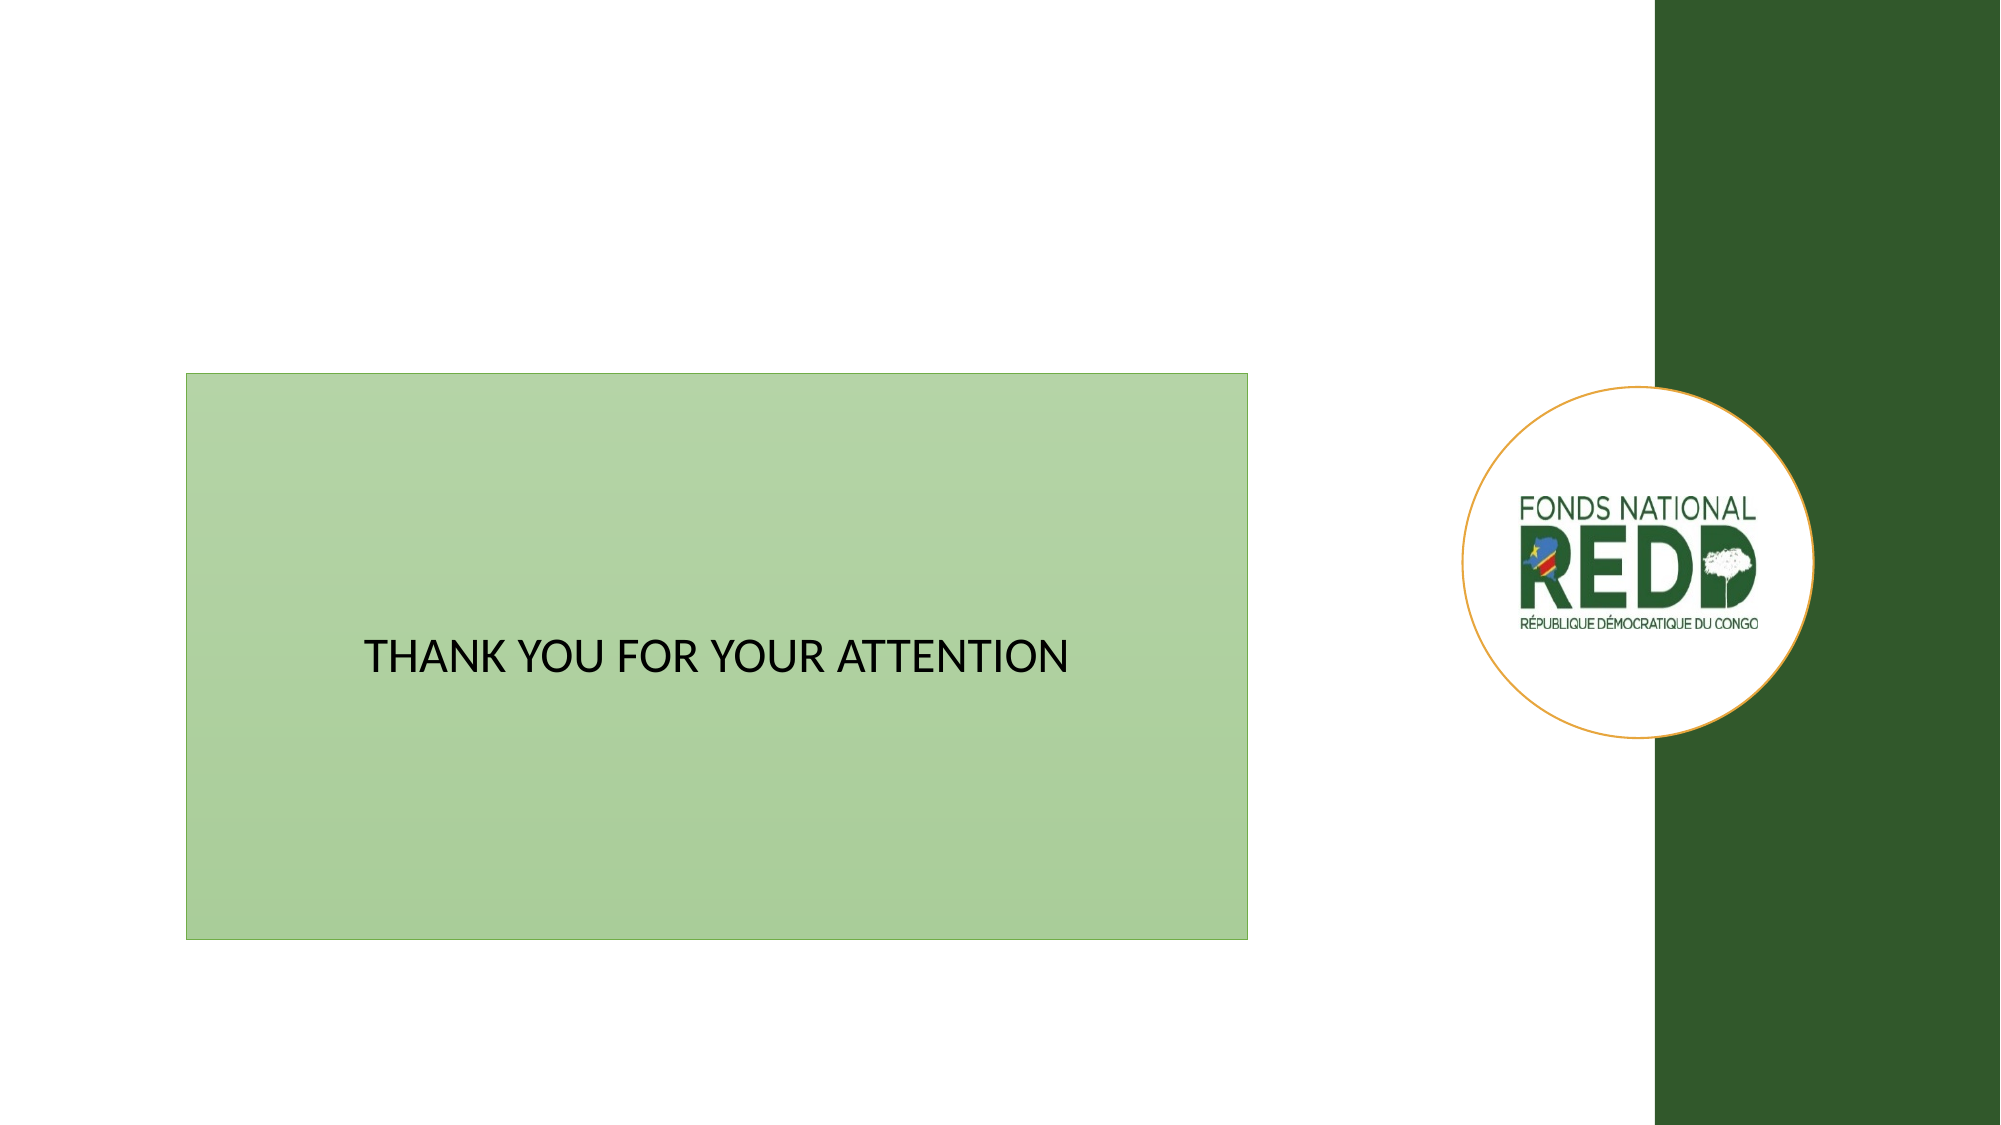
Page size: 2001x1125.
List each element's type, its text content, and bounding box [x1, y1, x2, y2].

list THANK YOU FOR YOUR ATTENTION [186, 373, 1248, 940]
picture [1518, 496, 1758, 629]
text_box [1654, 0, 2000, 1125]
text_box [1461, 385, 1815, 740]
